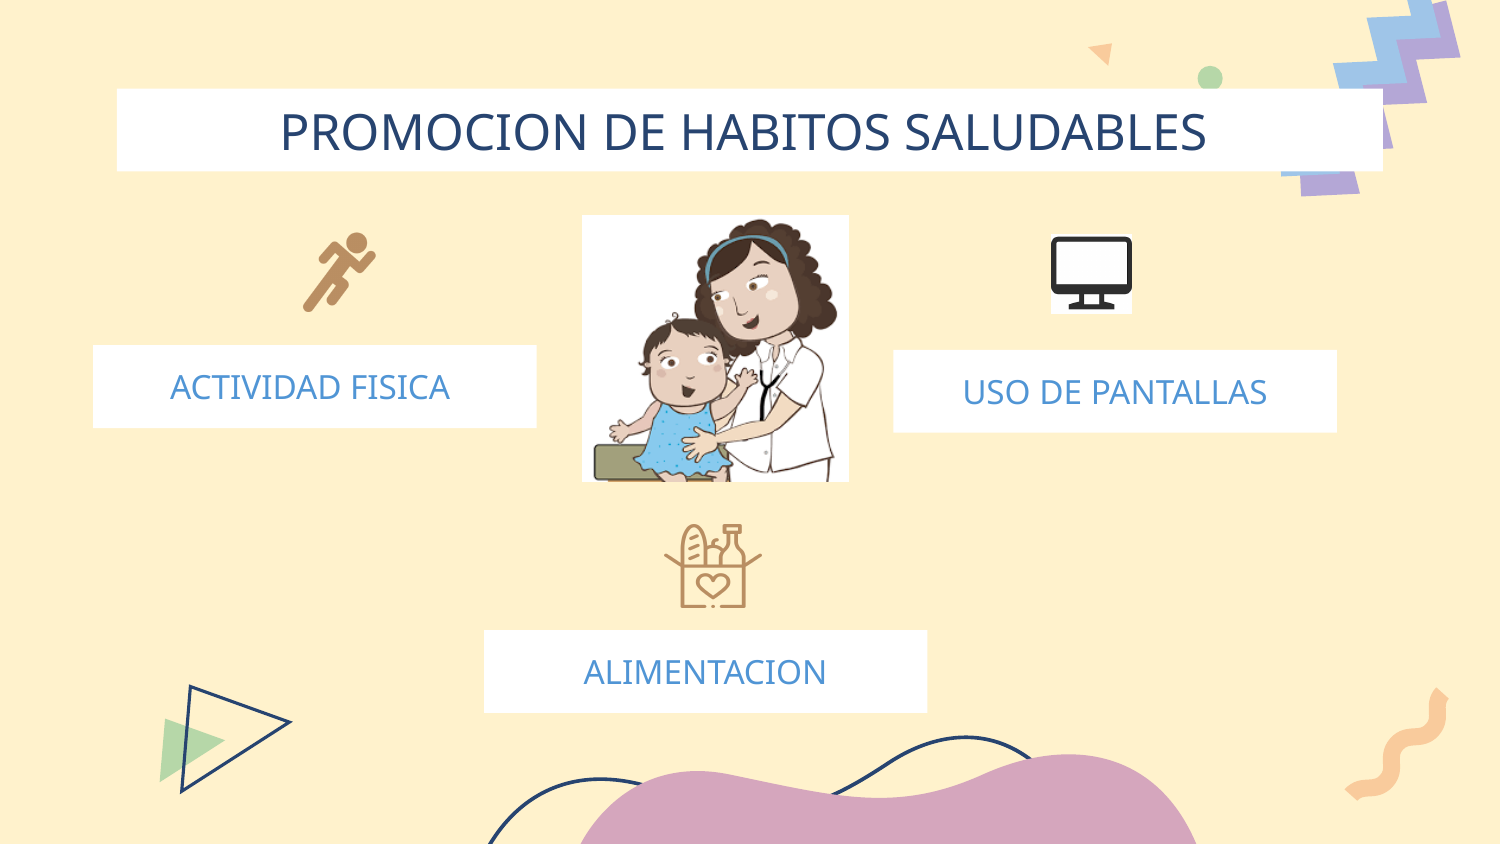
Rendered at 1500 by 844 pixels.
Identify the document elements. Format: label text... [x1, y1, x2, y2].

text_box USO DE PANTALLAS [893, 349, 1337, 433]
picture [1051, 234, 1132, 315]
picture [298, 232, 379, 312]
title PROMOCION DE HABITOS SALUDABLES [116, 88, 1383, 172]
text_box ACTIVIDAD FISICA [93, 345, 537, 429]
picture [581, 214, 849, 482]
text_box ALIMENTACION [484, 630, 928, 713]
picture [664, 524, 763, 608]
